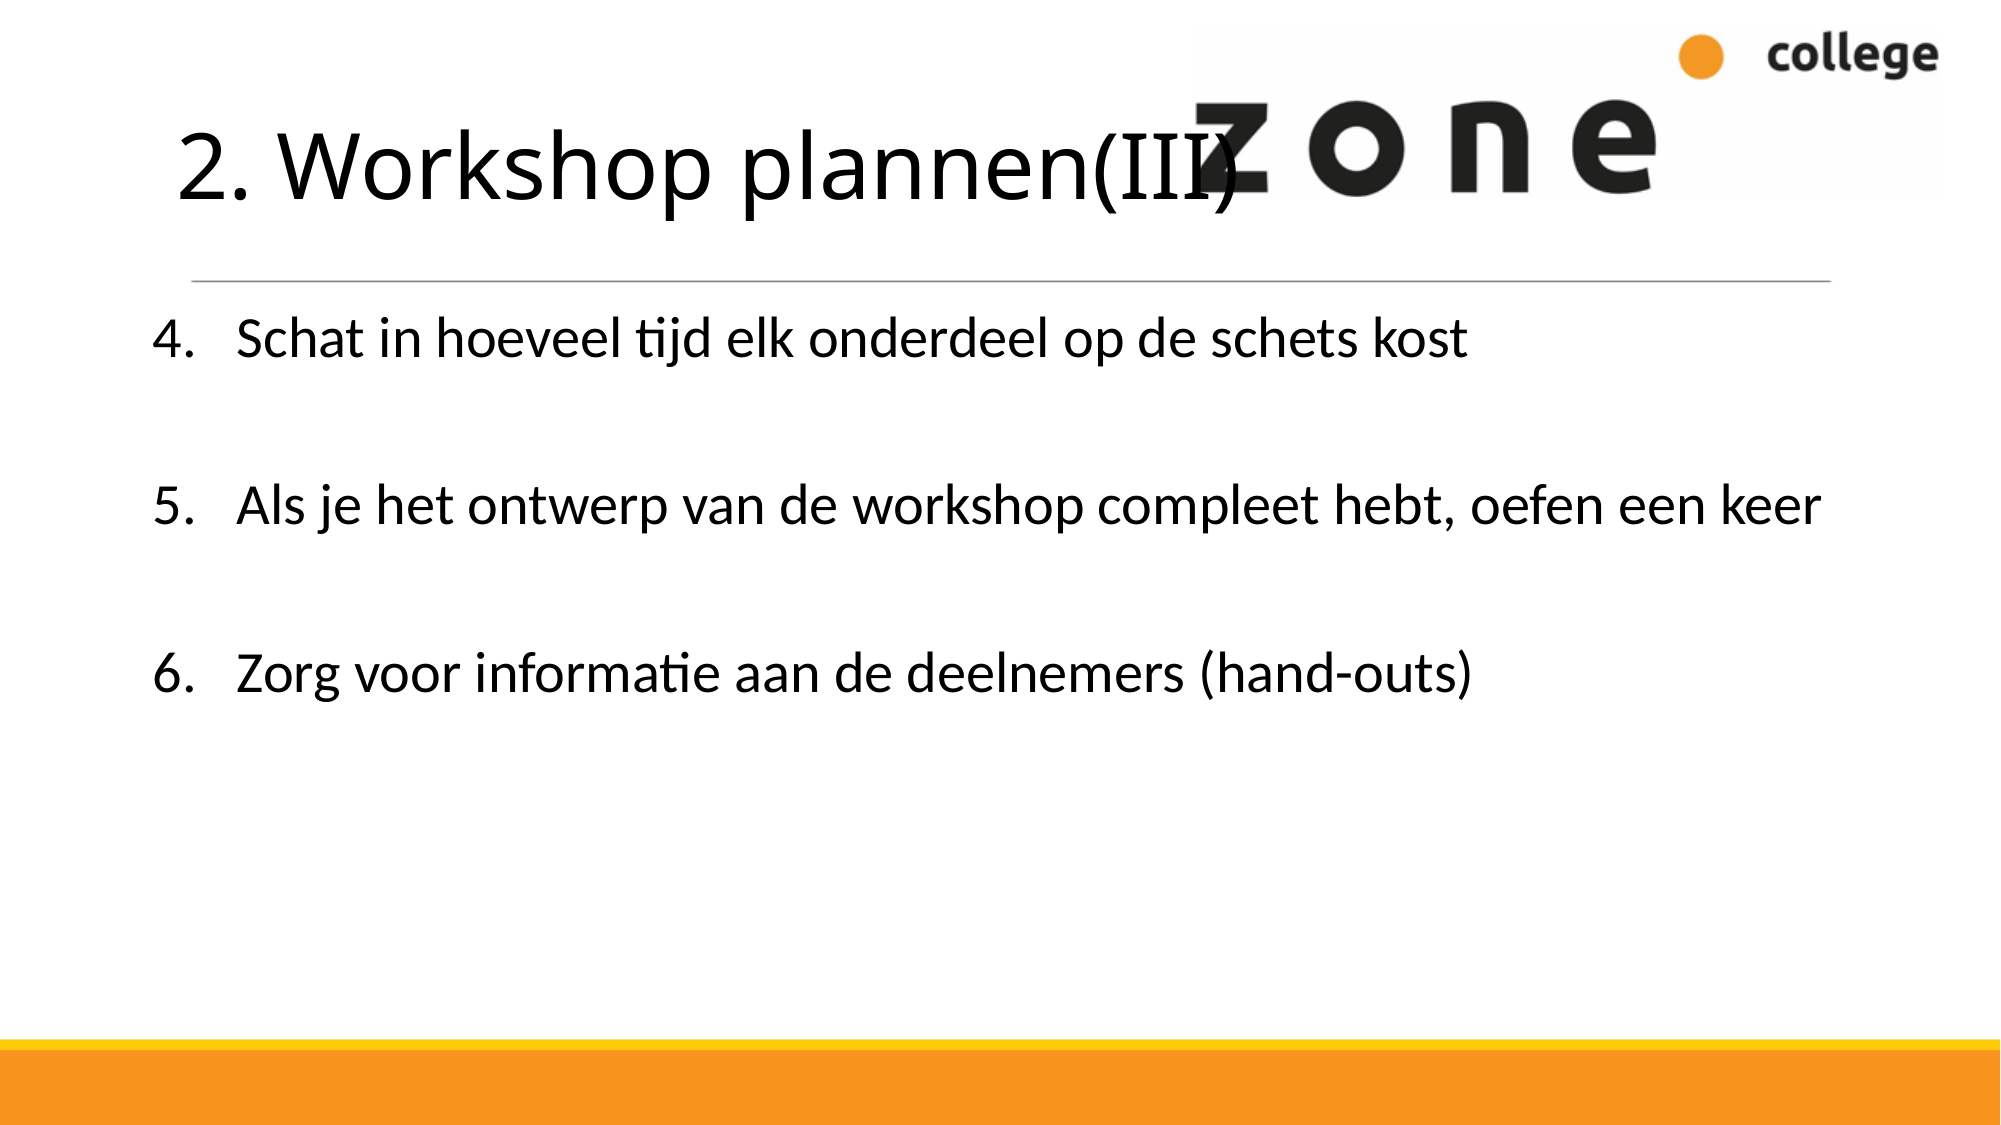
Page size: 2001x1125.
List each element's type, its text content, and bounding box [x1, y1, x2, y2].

list Schat in hoeveel tijd elk onderdeel op de schets kost Als je het ontwerp van de workshop compleet hebt, oefen een keer Zorg voor informatie aan de deelnemers (hand-outs) [137, 299, 1863, 1014]
title 2. Workshop plannen(III) [137, 61, 1863, 279]
picture [0, 0, 2001, 1125]
